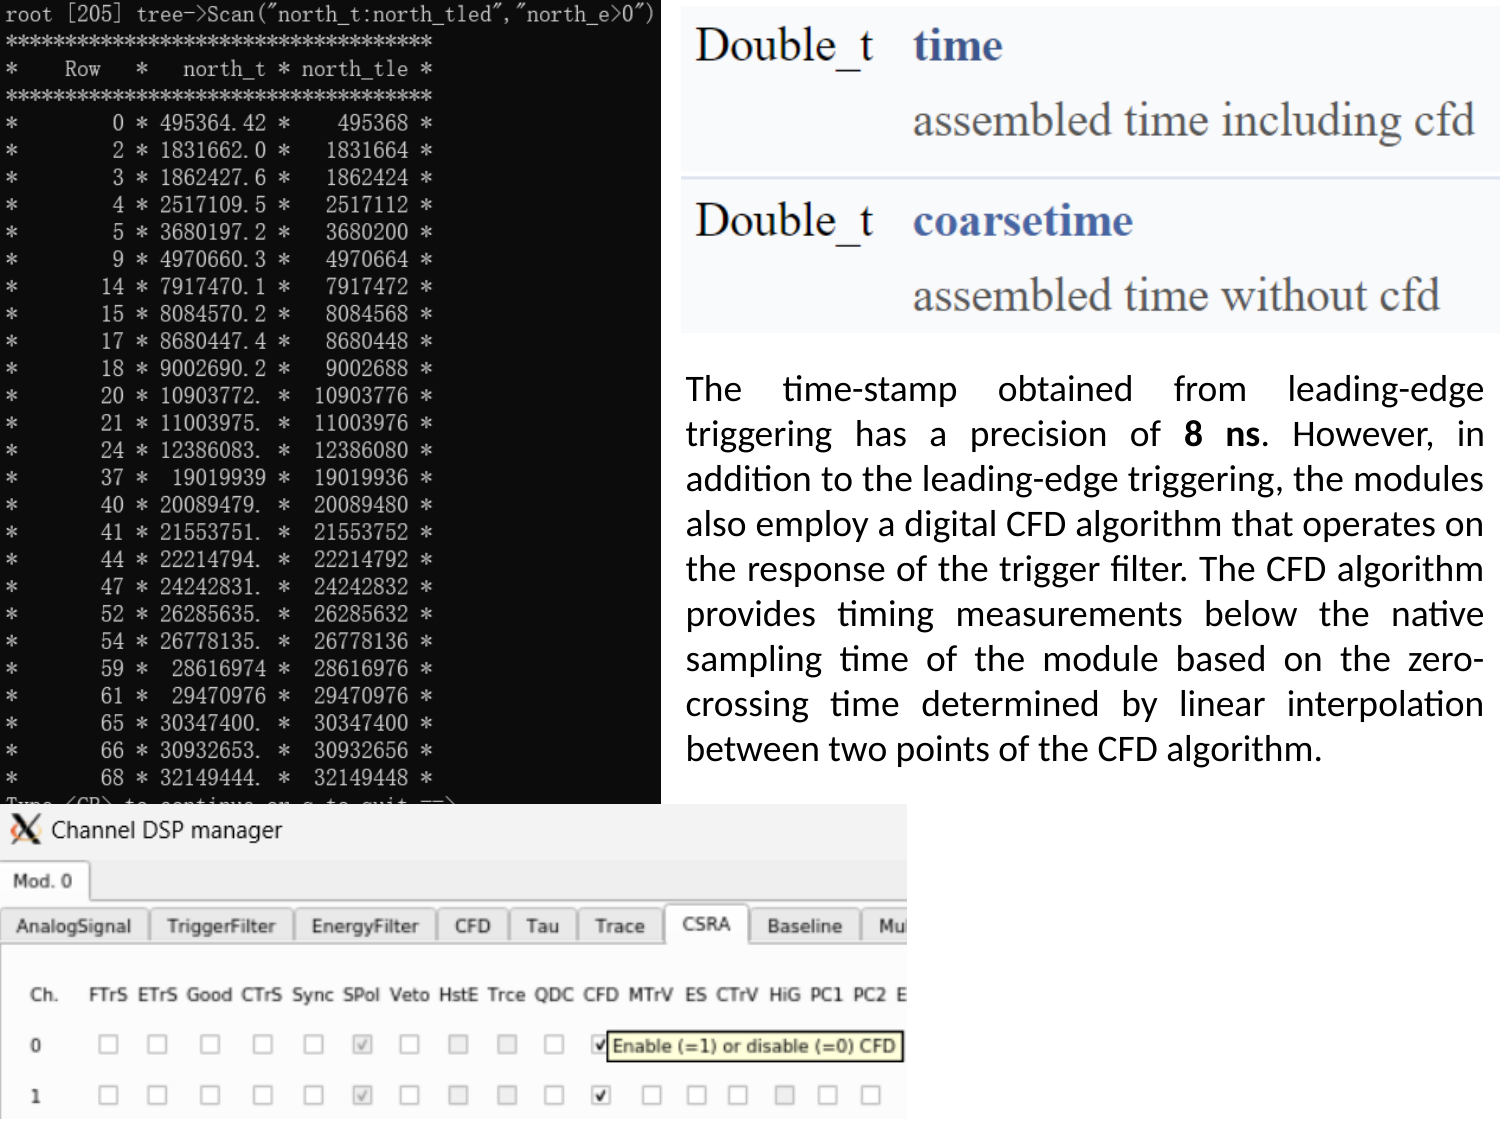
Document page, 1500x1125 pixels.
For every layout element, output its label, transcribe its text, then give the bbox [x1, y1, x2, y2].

text_box The time-stamp obtained from leading-edge triggering has a precision of 8 ns. However, in addition to the leading-edge triggering, the modules also employ a digital CFD algorithm that operates on the response of the trigger filter. The CFD algorithm provides timing measurements below the native sampling time of the module based on the zero-crossing time determined by linear interpolation between two points of the CFD algorithm. [670, 356, 1500, 777]
picture [0, 0, 907, 1119]
picture [681, 5, 1500, 333]
